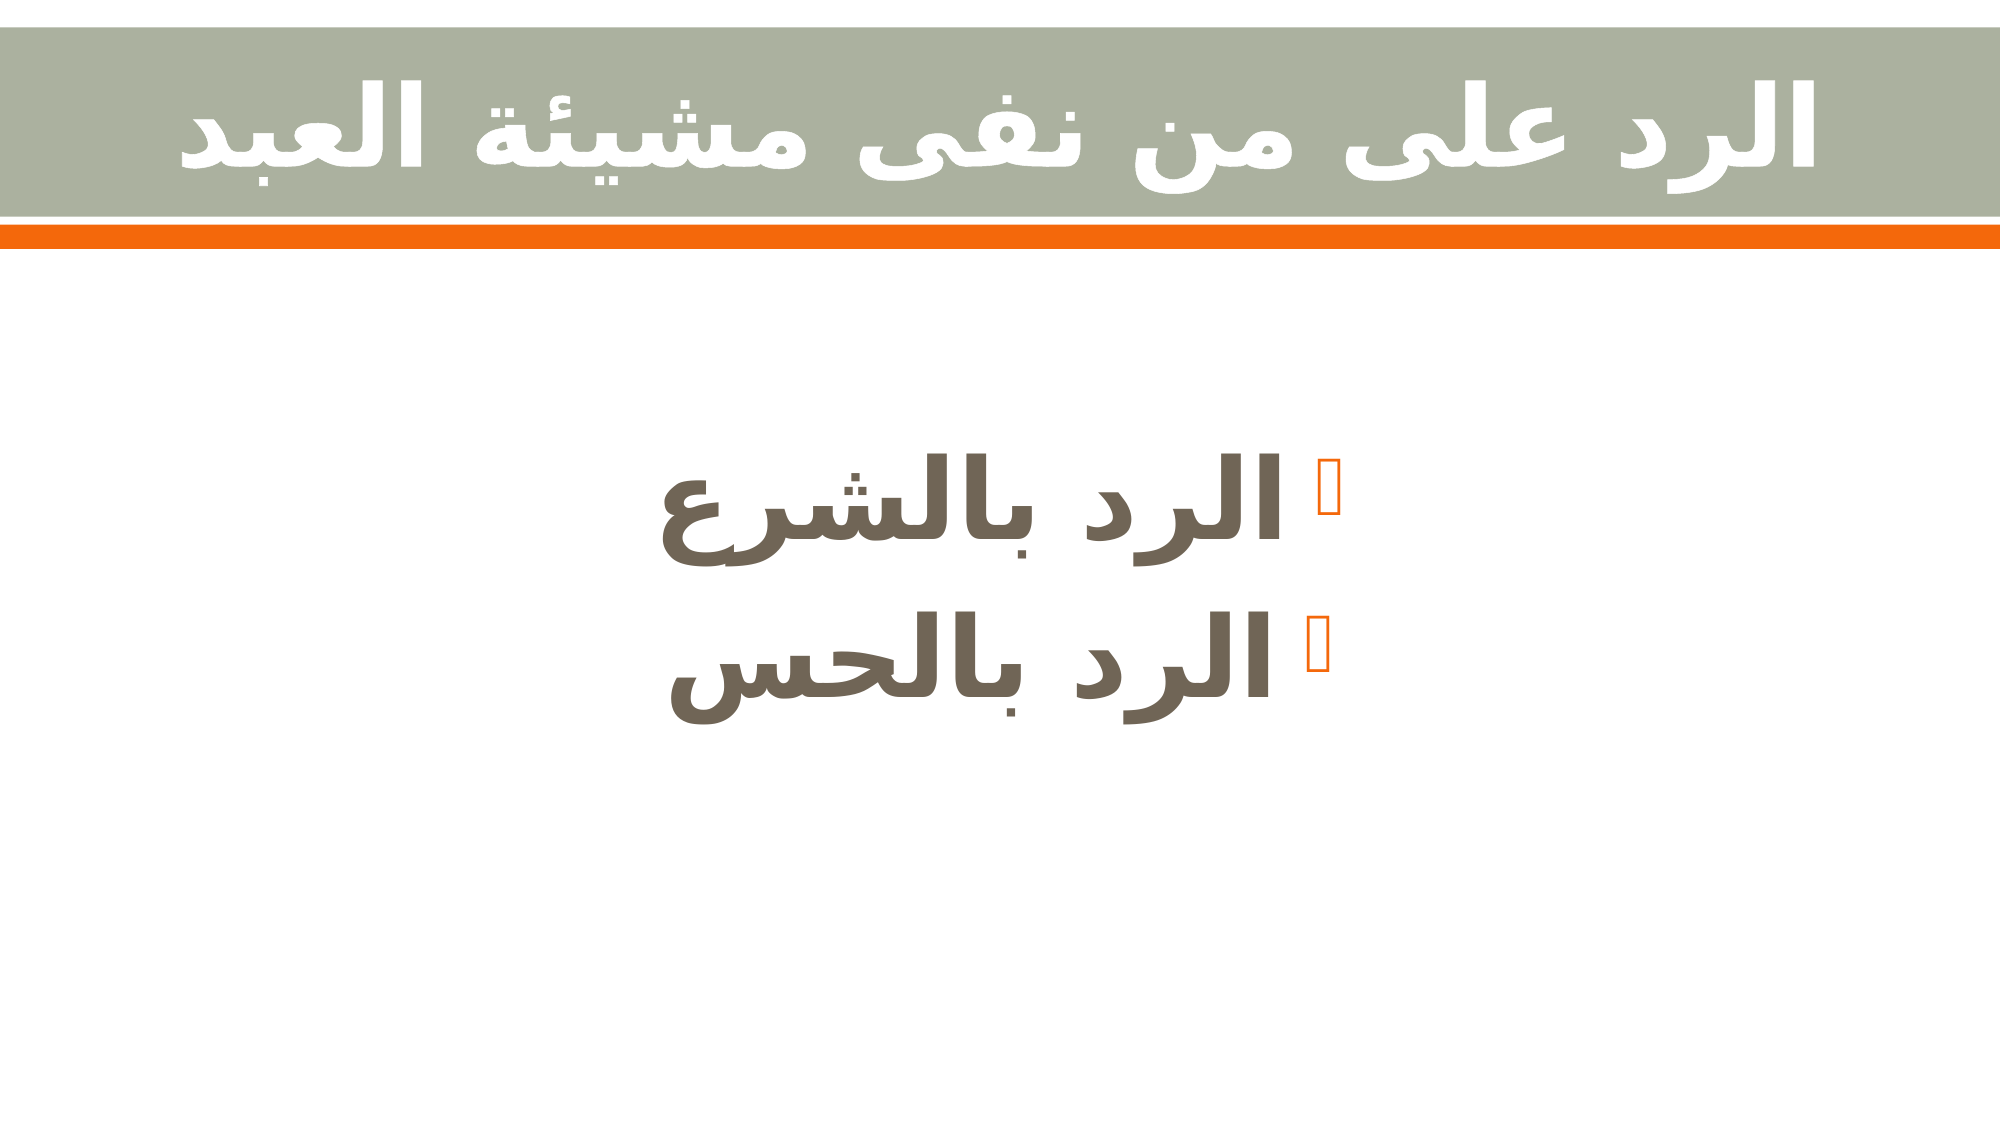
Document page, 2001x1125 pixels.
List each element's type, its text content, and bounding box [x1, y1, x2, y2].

title الرد على من نفى مشيئة العبد [99, 29, 1900, 213]
list الرد بالشرع الرد بالحس [99, 262, 1900, 1005]
